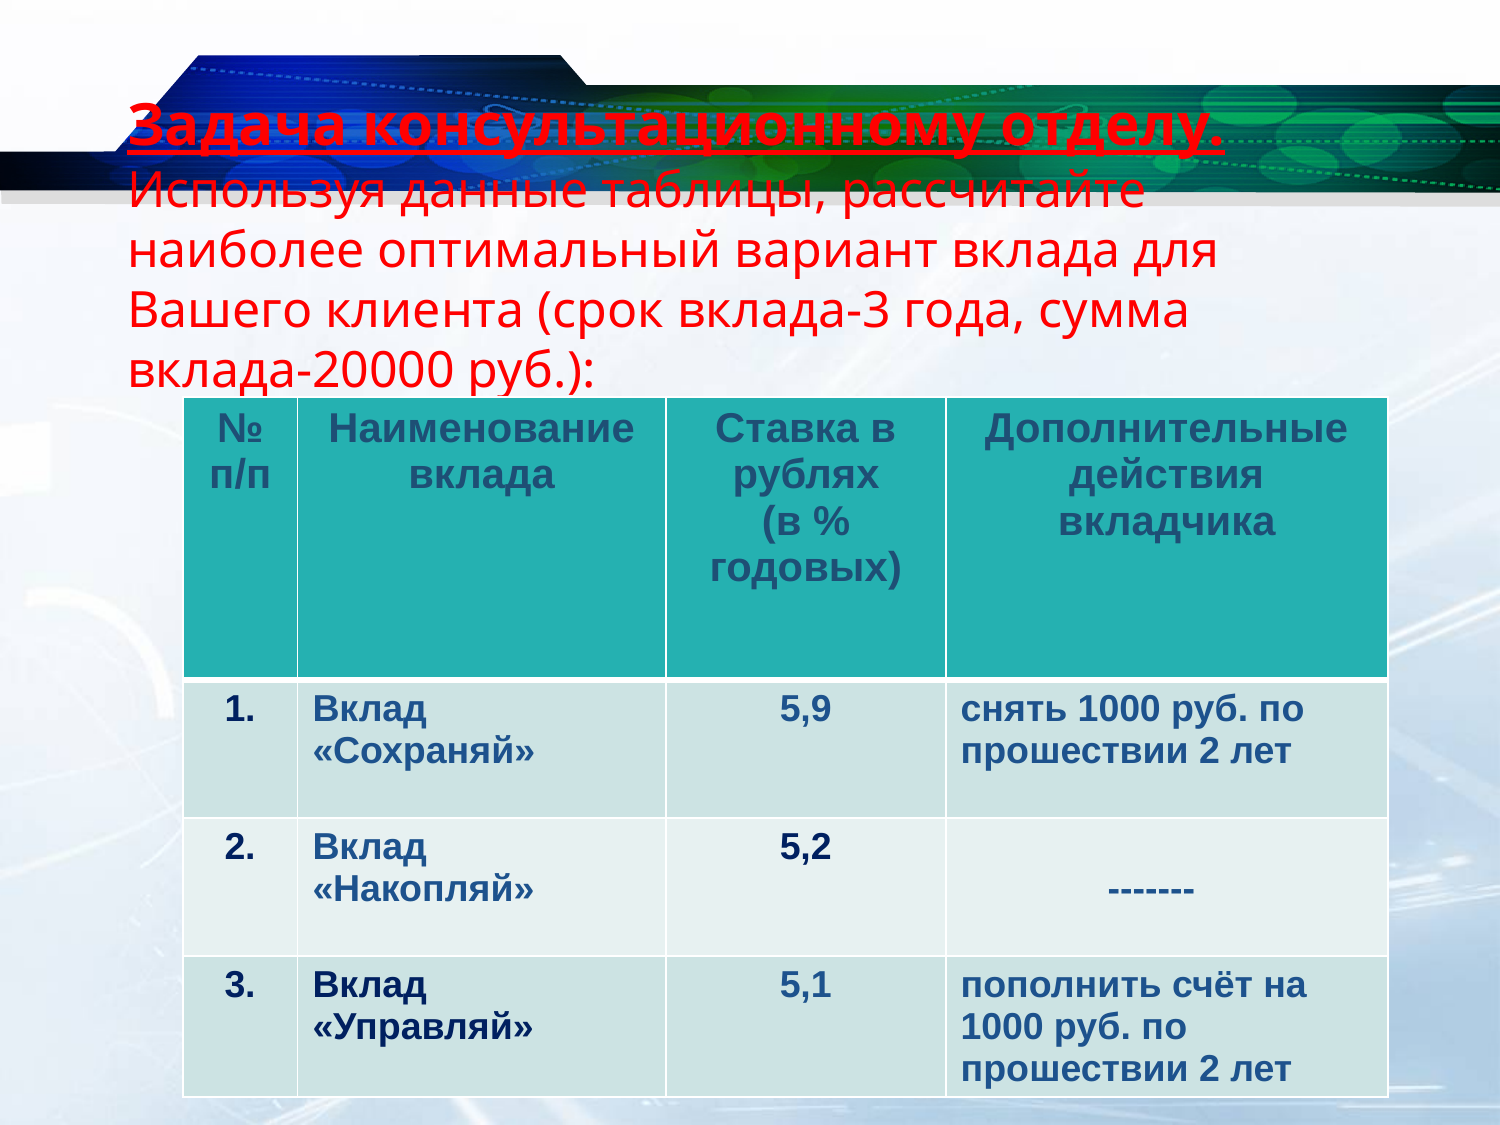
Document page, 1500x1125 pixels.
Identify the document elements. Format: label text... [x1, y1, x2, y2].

table_cell 1. [184, 683, 297, 817]
table_header Ставка в рублях (в % годовых) [667, 398, 945, 677]
table_cell Вклад «Управляй» [298, 957, 665, 1096]
table_cell 5,2 [667, 819, 945, 955]
table_header № п/п [184, 398, 297, 677]
table_cell 5,9 [667, 683, 945, 817]
table_cell 3. [184, 957, 297, 1096]
title Задача консультационному отделу. Используя данные таблицы, рассчитайте наиболее оптимальный вариант вклада для Вашего клиента (срок вклада-3 года, сумма вклада-20000 руб.): [112, 196, 1400, 289]
table_cell Вклад «Сохраняй» [298, 683, 665, 817]
table_header Наименование вклада [298, 398, 665, 677]
table_cell снять 1000 руб. по прошествии 2 лет [947, 683, 1387, 817]
table_cell Вклад «Накопляй» [298, 819, 665, 955]
table_header Дополнительные действия вкладчика [947, 398, 1387, 677]
table_cell 5,1 [667, 957, 945, 1096]
table_cell 2. [184, 819, 297, 955]
table_cell пополнить счёт на 1000 руб. по прошествии 2 лет [947, 957, 1387, 1096]
picture [0, 0, 1500, 1125]
table_cell ------- [947, 819, 1387, 955]
